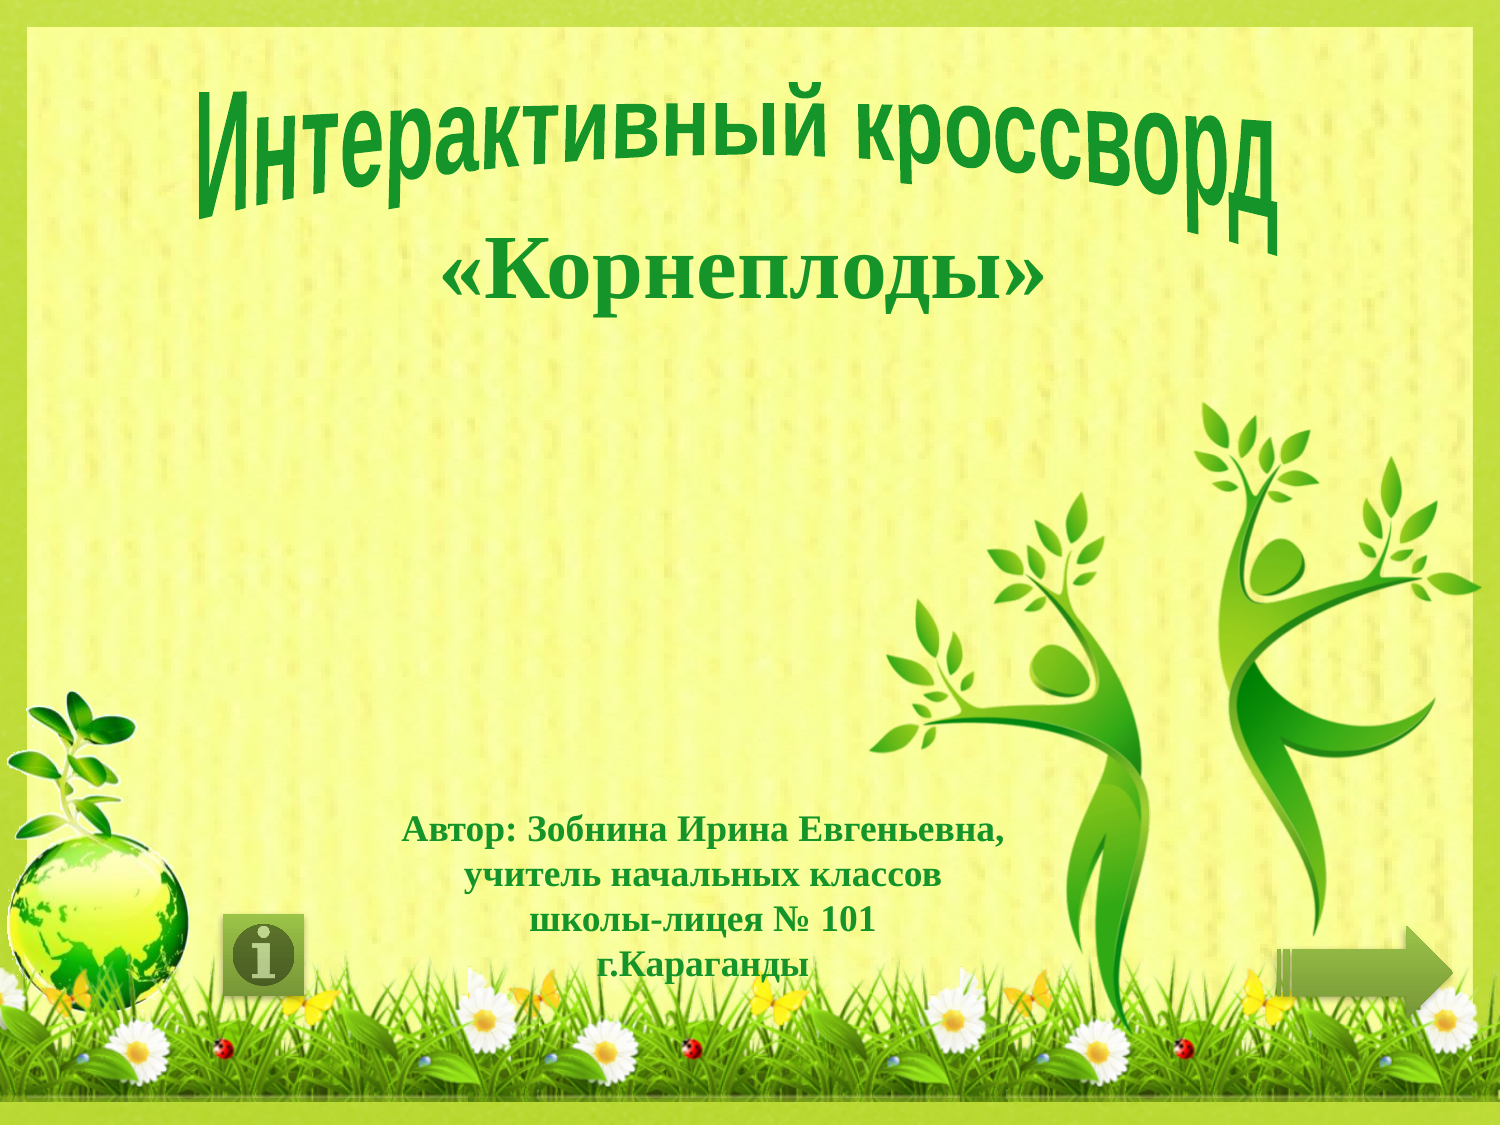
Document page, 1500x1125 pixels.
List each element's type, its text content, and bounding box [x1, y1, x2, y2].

text_box [1292, 925, 1454, 1020]
picture [0, 0, 1500, 1125]
text_box [1277, 949, 1281, 997]
text_box «Корнеплоды» [386, 199, 1102, 324]
text_box Автор: Зобнина Ирина Евгеньевна, учитель начальных классов школы-лицея № 101 г.Караганды [375, 796, 1032, 992]
text_box [222, 914, 305, 997]
text_box [1283, 949, 1290, 997]
